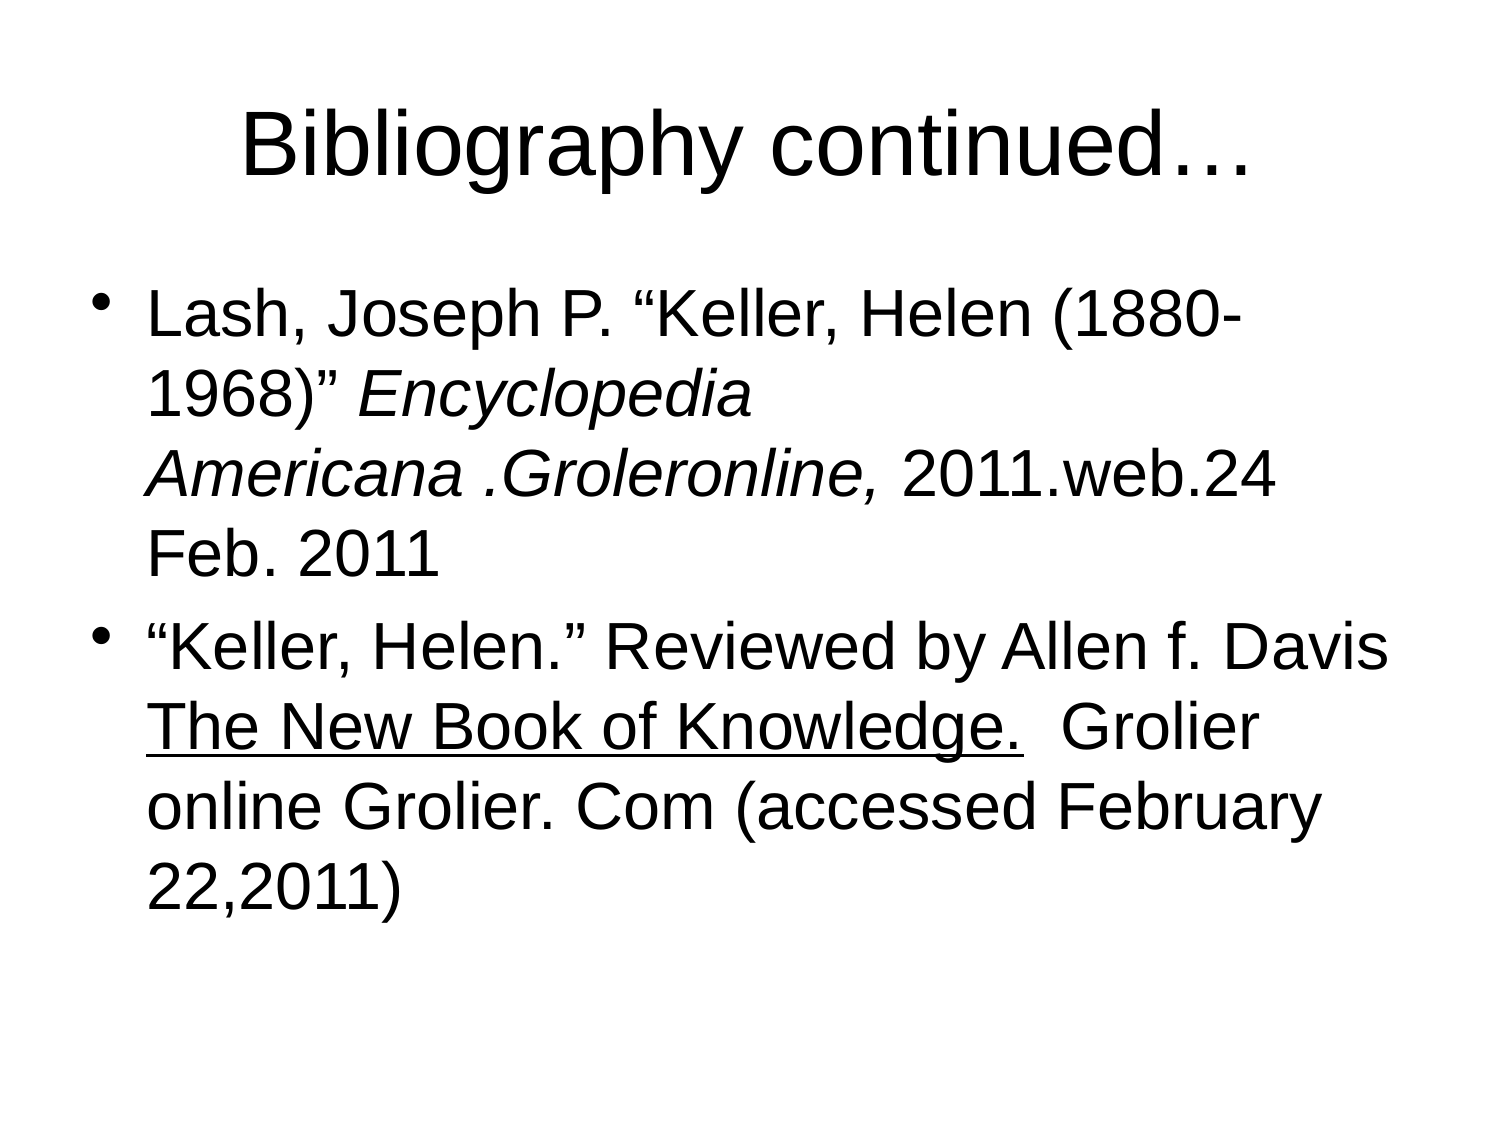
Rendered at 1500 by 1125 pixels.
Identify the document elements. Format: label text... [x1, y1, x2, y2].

title Bibliography continued… [74, 44, 1426, 233]
list Lash, Joseph P. “Keller, Helen (1880-1968)” Encyclopedia Americana .Groleronline, 2011.web.24 Feb. 2011 “Keller, Helen.” Reviewed by Allen f. Davis The New Book of Knowledge. Grolier online Grolier. Com (accessed February 22,2011) [74, 262, 1426, 1006]
